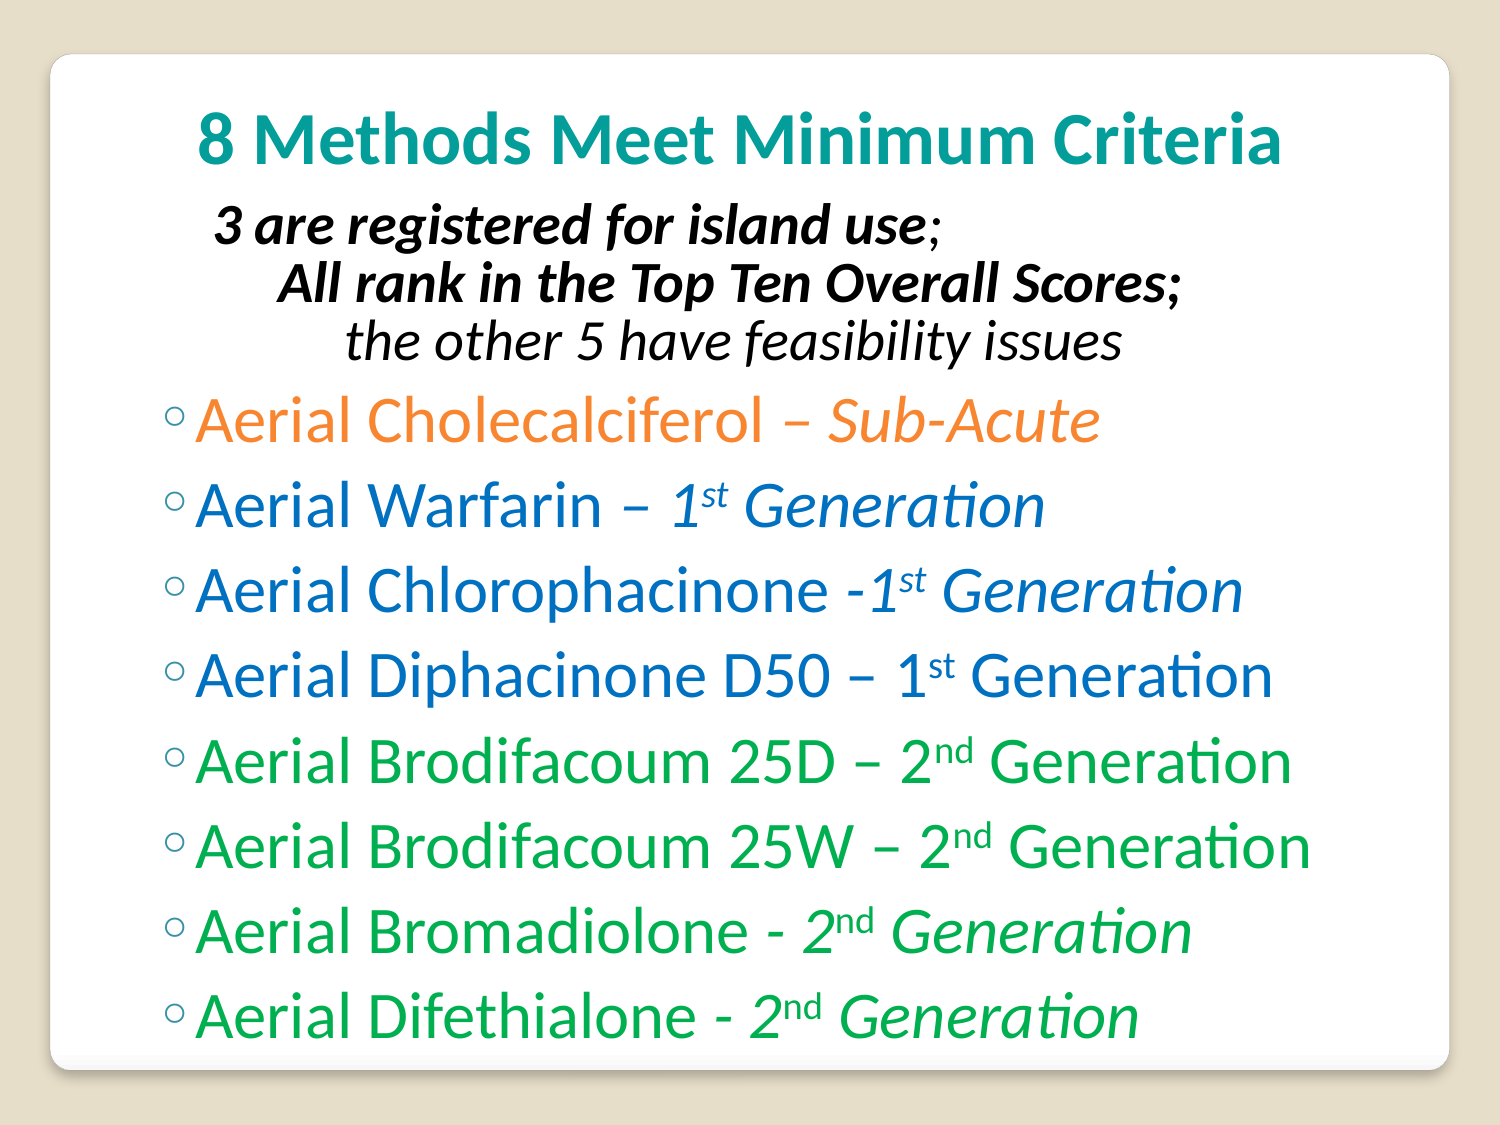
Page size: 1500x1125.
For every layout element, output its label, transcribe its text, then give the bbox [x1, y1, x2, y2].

text_box 3 are registered for island use; All rank in the Top Ten Overall Scores; the other 5 have feasibility issues [122, 190, 1378, 380]
title 8 Methods Meet Minimum Criteria [0, 0, 1500, 188]
list Aerial Cholecalciferol – Sub-Acute Aerial Warfarin – 1st Generation Aerial Chlorophacinone -1st Generation Aerial Diphacinone D50 – 1st Generation Aerial Brodifacoum 25D – 2nd Generation Aerial Brodifacoum 25W – 2nd Generation Aerial Bromadiolone - 2nd Generation Aerial Difethialone - 2nd Generation [68, 275, 1432, 1125]
